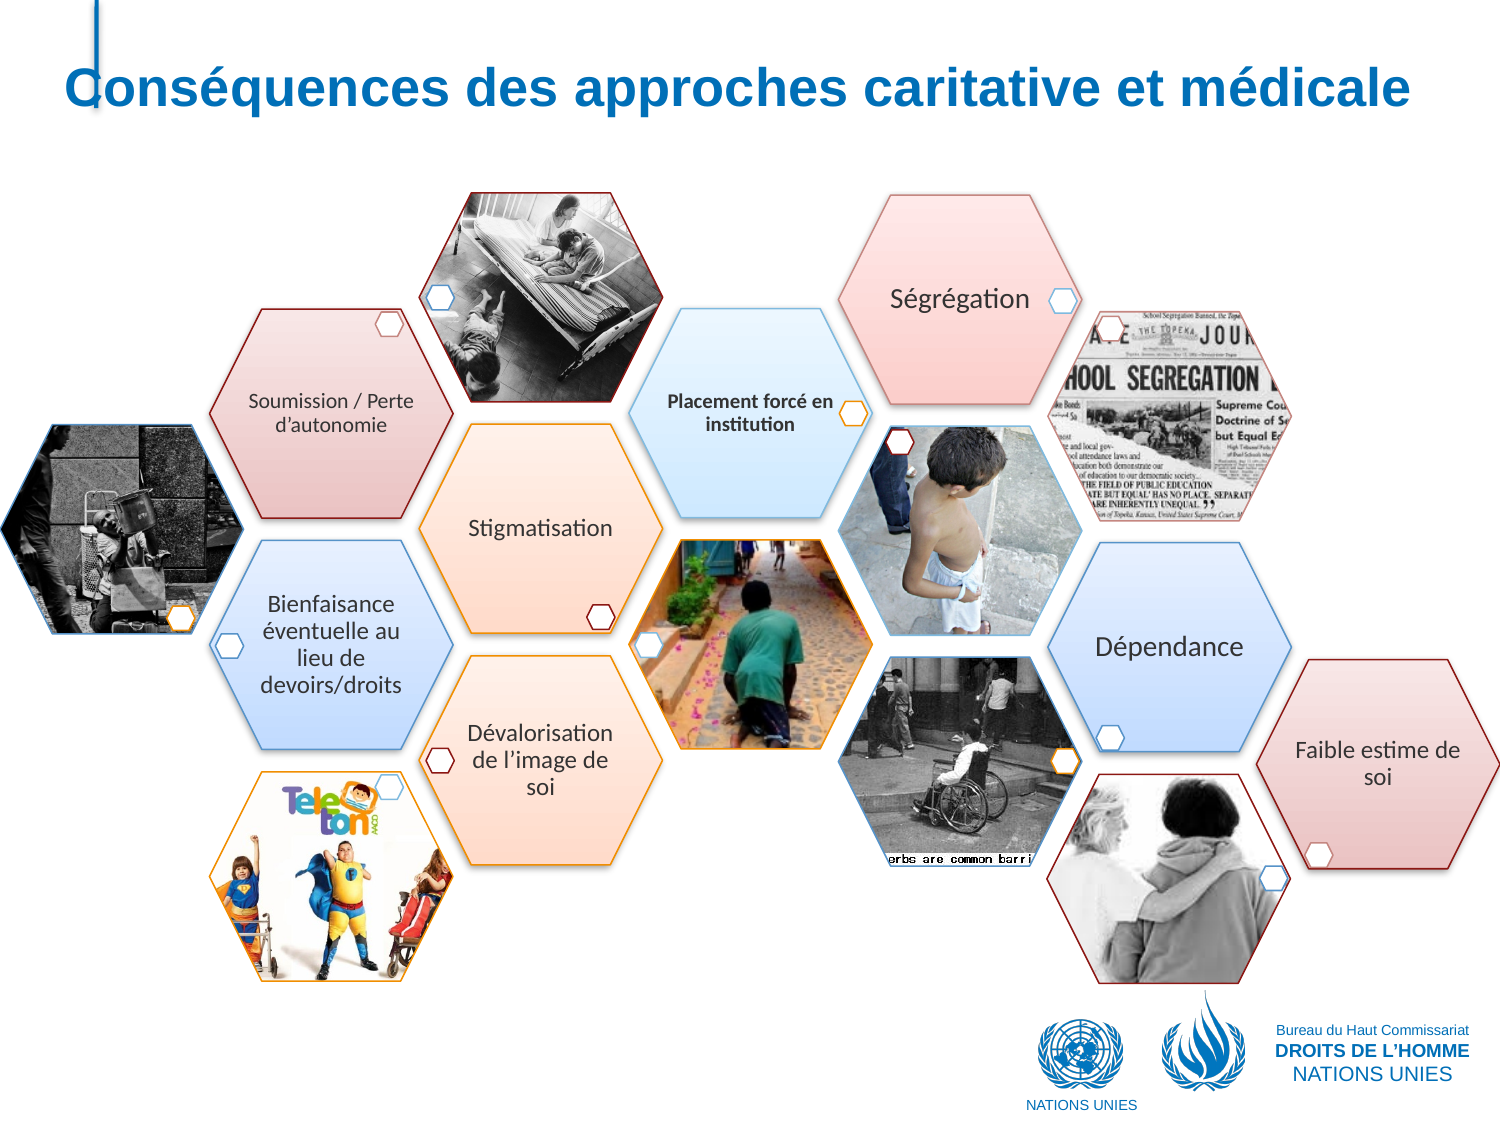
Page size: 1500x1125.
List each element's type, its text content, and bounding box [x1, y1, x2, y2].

text_box NATIONS UNIES [980, 1088, 1184, 1121]
picture [1037, 997, 1457, 1107]
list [0, 179, 1500, 997]
text_box Bureau du Haut Commissariat DROITS DE L’HOMME NATIONS UNIES [1245, 1013, 1500, 1094]
title Conséquences des approches caritative et médicale [31, 45, 1448, 177]
